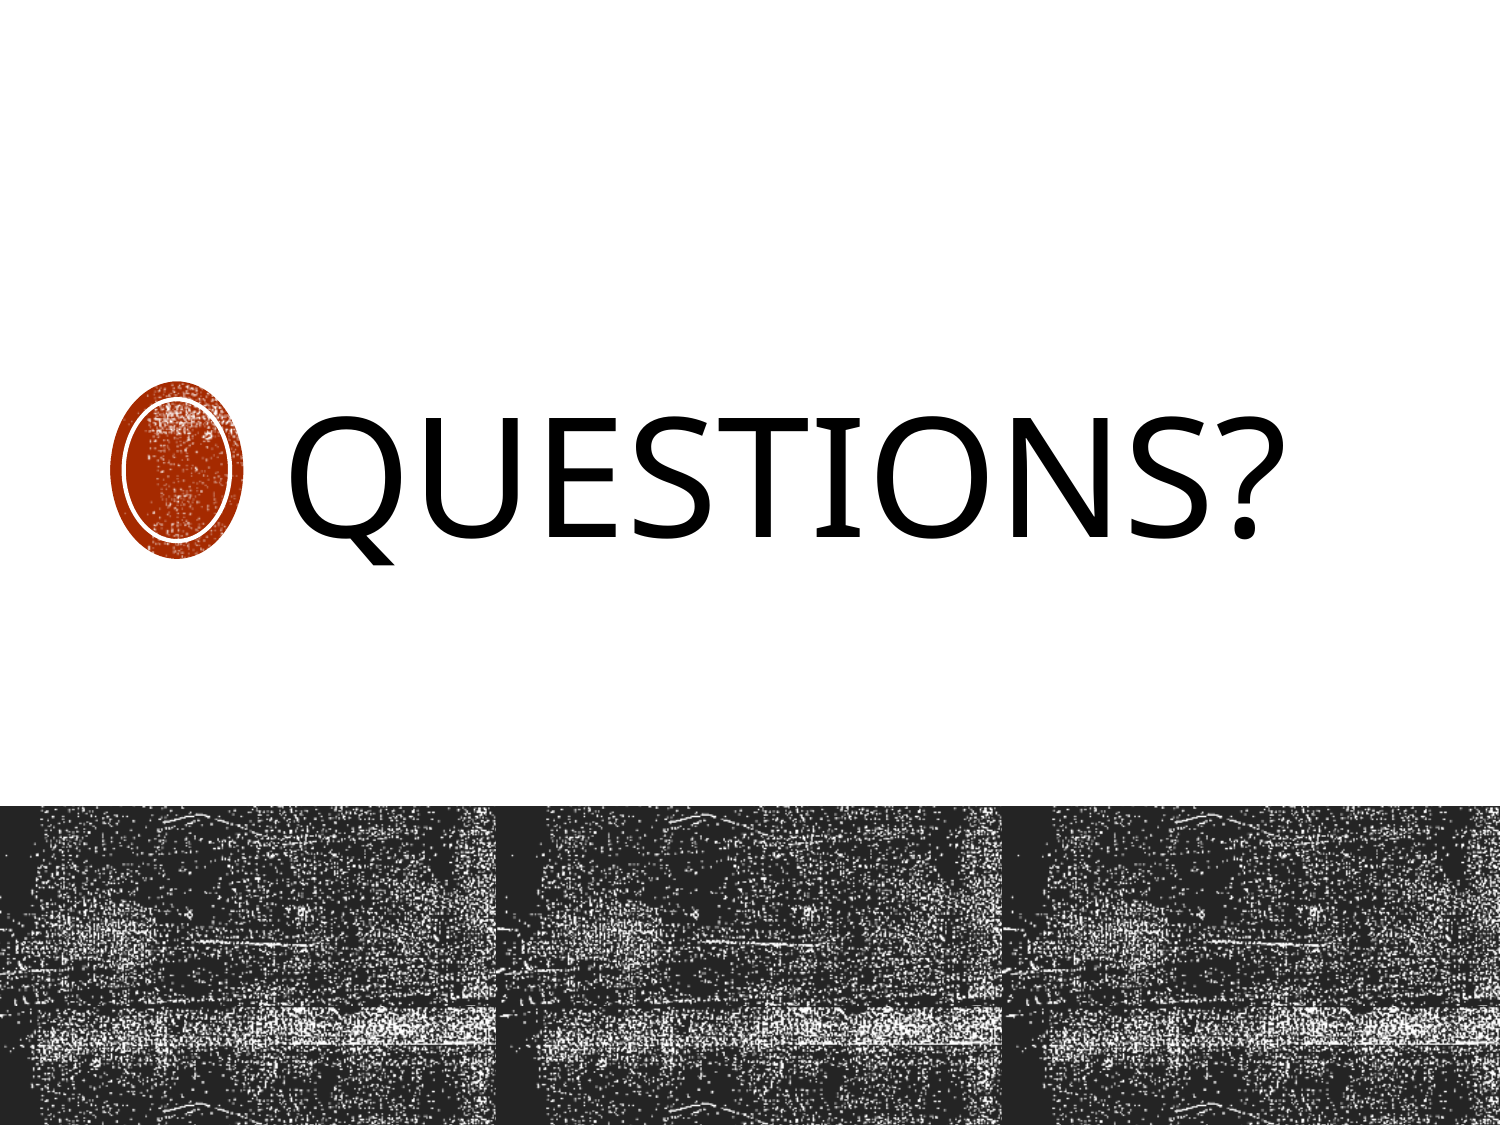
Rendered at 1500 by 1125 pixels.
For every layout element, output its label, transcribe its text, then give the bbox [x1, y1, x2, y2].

title QUESTIONS? [266, 201, 1409, 779]
